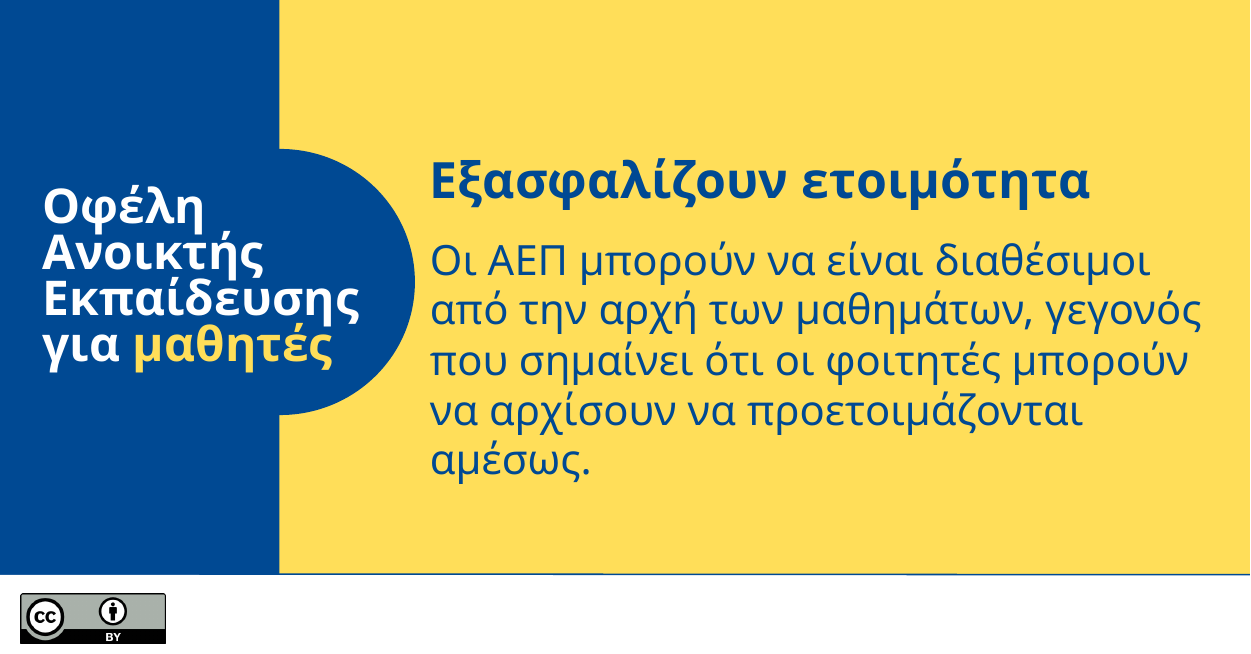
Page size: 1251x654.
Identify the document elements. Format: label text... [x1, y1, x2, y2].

text_box Οφέλη Ανοικτής Εκπαίδευσης για μαθητές [27, 171, 401, 386]
text_box [0, 582, 1250, 654]
text_box [196, 386, 365, 416]
text_box [0, 0, 280, 573]
picture [20, 592, 166, 645]
text_box Εξασφαλίζουν ετοιμότητα Οι ΑΕΠ μπορούν να είναι διαθέσιμοι από την αρχή των μαθημάτων, γεγονός που σημαίνει ότι οι φοιτητές μπορούν να αρχίσουν να προετοιμάζονται αμέσως. [414, 133, 1250, 499]
text_box [401, 223, 415, 341]
text_box [206, 148, 355, 171]
